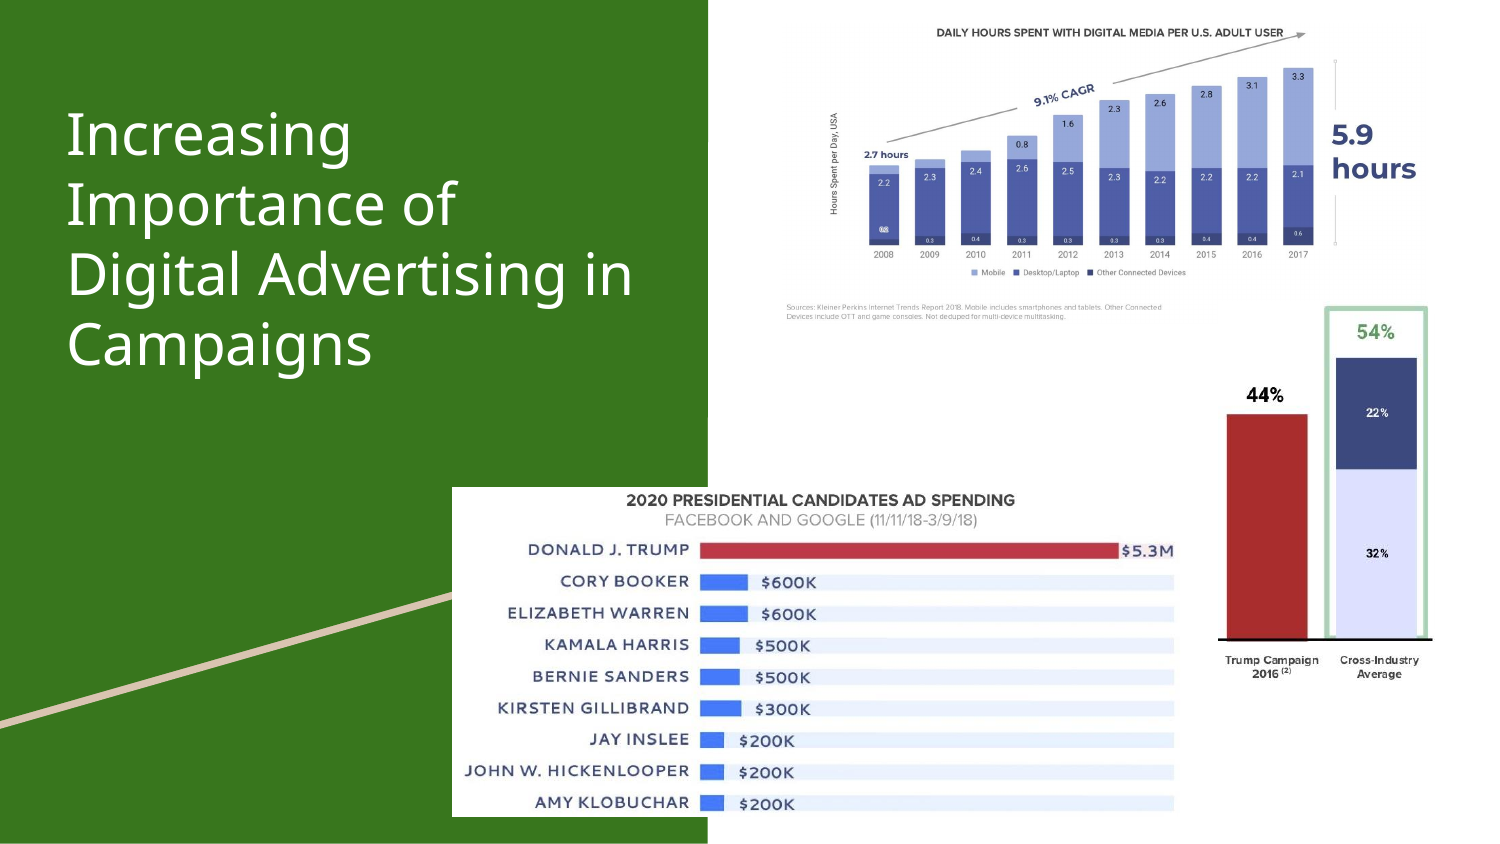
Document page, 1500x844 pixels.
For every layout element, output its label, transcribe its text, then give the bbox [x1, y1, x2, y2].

picture [452, 487, 1184, 818]
title Increasing Importance of Digital Advertising in Campaigns [51, 82, 660, 494]
picture [781, 23, 1437, 692]
